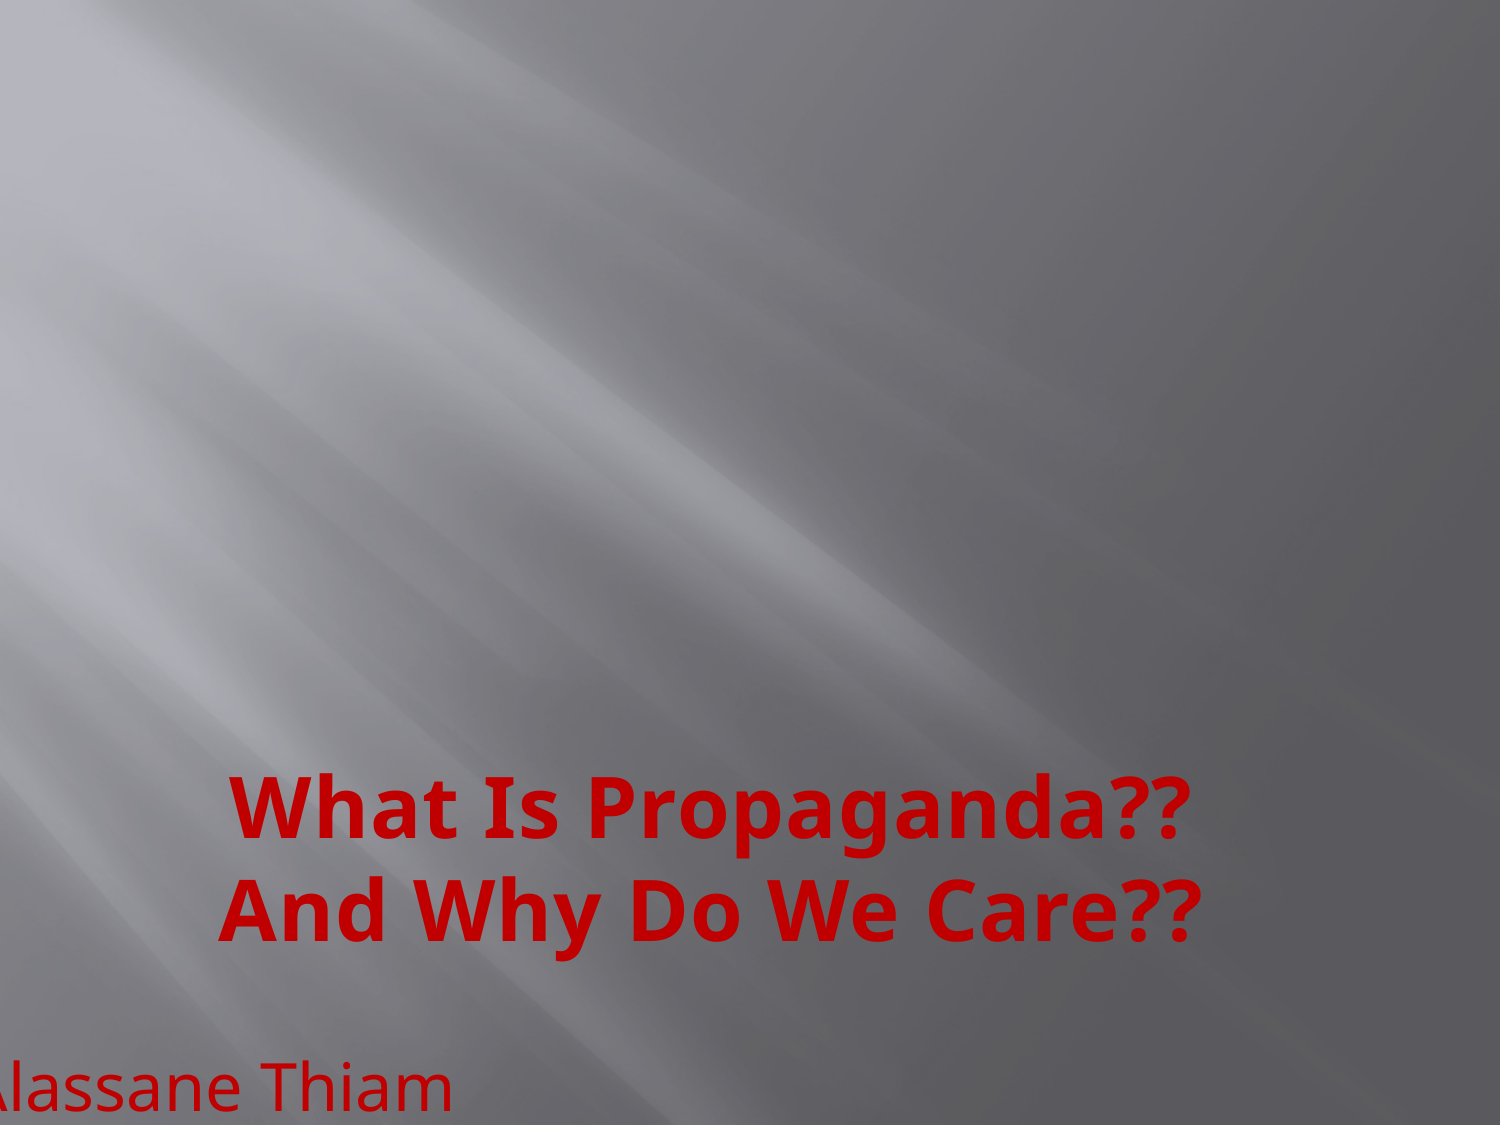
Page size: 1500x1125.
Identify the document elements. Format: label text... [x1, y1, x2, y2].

title What Is Propaganda?? And Why Do We Care?? [37, 750, 1388, 1050]
subtitle -Alassane Thiam [0, 1037, 725, 1125]
